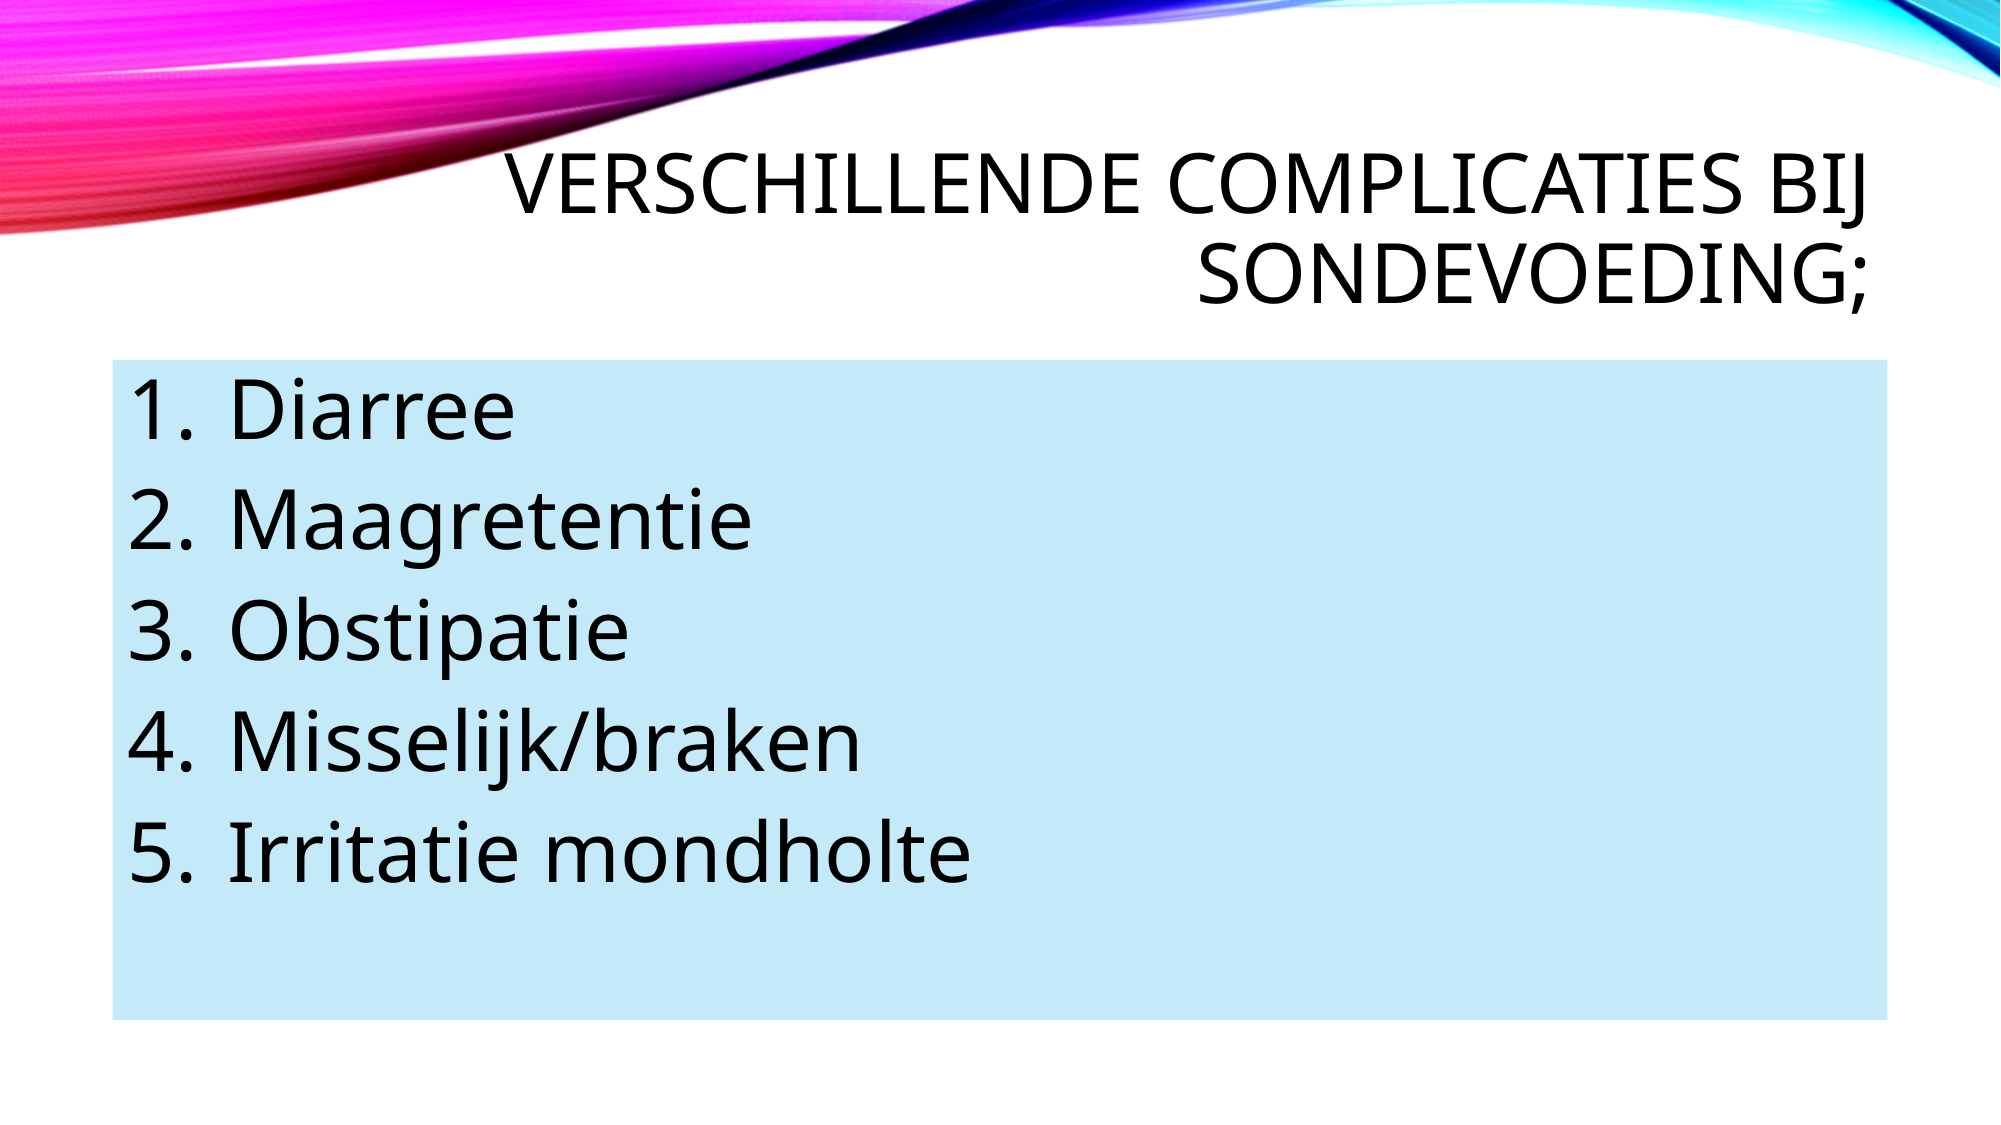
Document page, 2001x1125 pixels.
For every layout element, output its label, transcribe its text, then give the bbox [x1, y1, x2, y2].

picture [1890, 0, 2000, 75]
picture [0, 0, 2000, 237]
title Verschillende Complicaties bij sondevoeding; [474, 125, 1888, 338]
list Diarree Maagretentie Obstipatie Misselijk/braken Irritatie mondholte [112, 360, 1888, 1021]
picture [1910, 0, 2000, 45]
